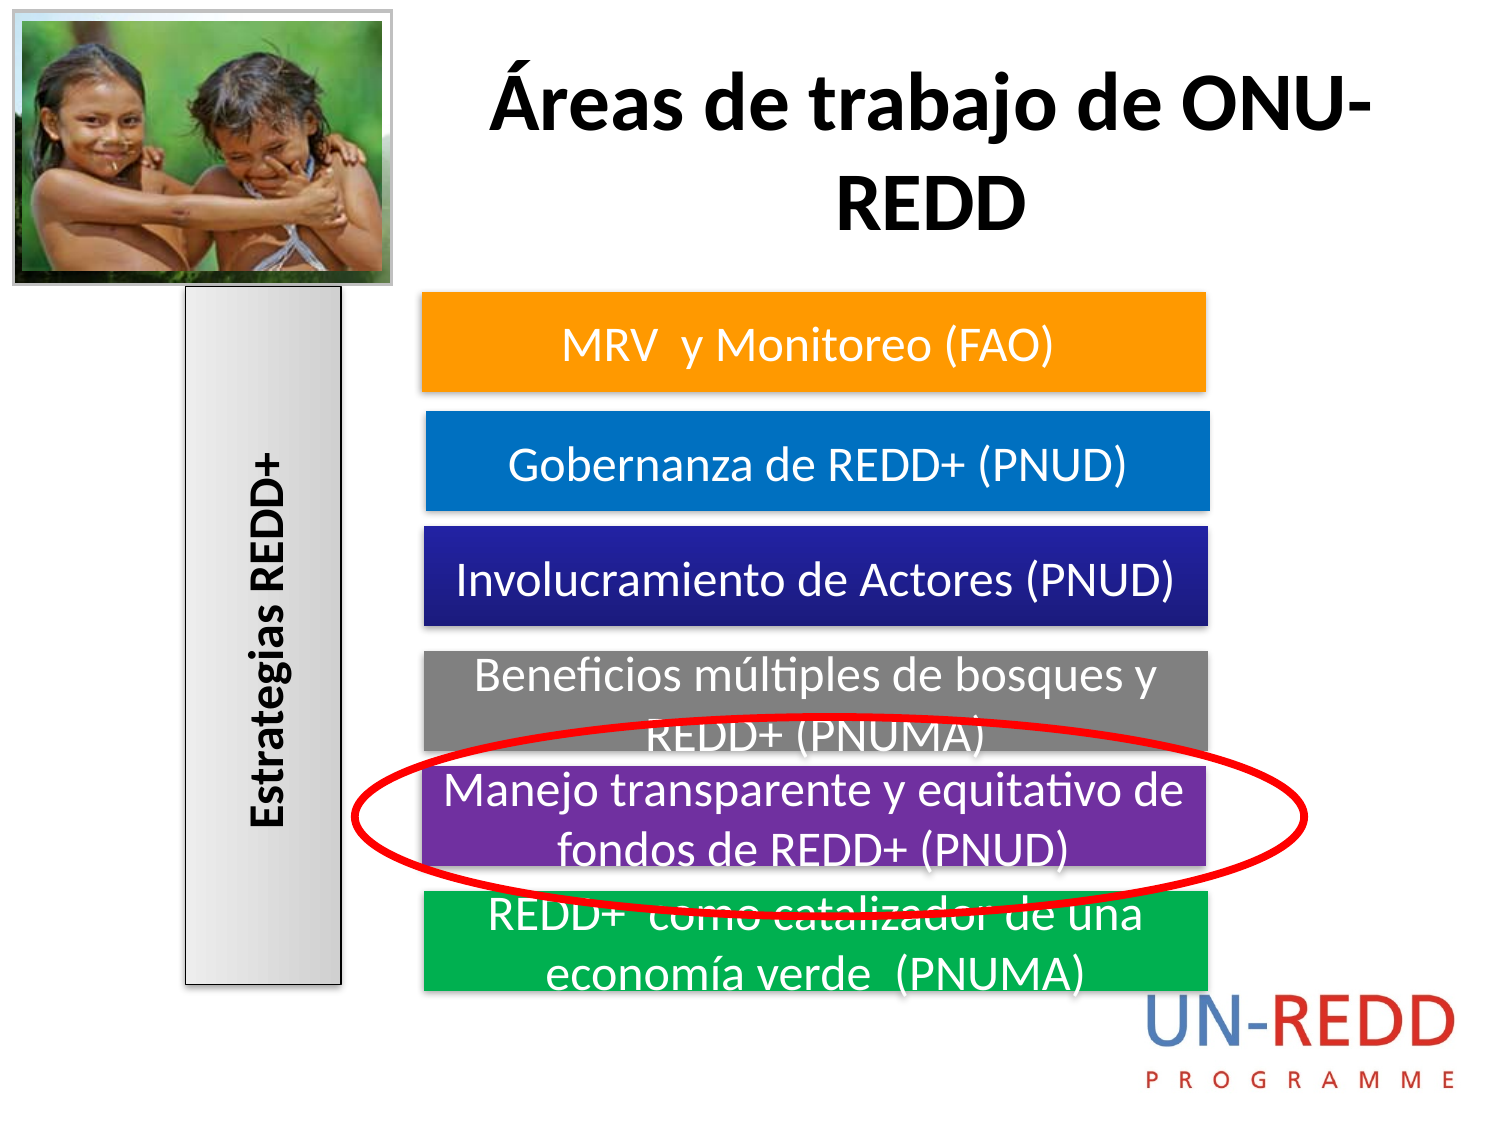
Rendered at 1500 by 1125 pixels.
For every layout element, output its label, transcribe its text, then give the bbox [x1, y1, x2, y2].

text_box REDD+ como catalizador de una economía verde (PNUMA) [423, 890, 1208, 991]
text_box Gobernanza de REDD+ (PNUD) [425, 411, 1211, 512]
text_box Beneficios múltiples de bosques y REDD+ (PNUMA) [423, 651, 1208, 752]
picture [15, 13, 390, 283]
title Áreas de trabajo de ONU-REDD [387, 21, 1475, 274]
text_box Involucramiento de Actores (PNUD) [423, 526, 1208, 627]
text_box Estrategias REDD+ [185, 286, 342, 985]
text_box [352, 714, 1307, 919]
text_box MRV y Monitoreo (FAO) [421, 291, 1206, 392]
list [67, 283, 1500, 1065]
picture [1127, 1065, 1463, 1106]
